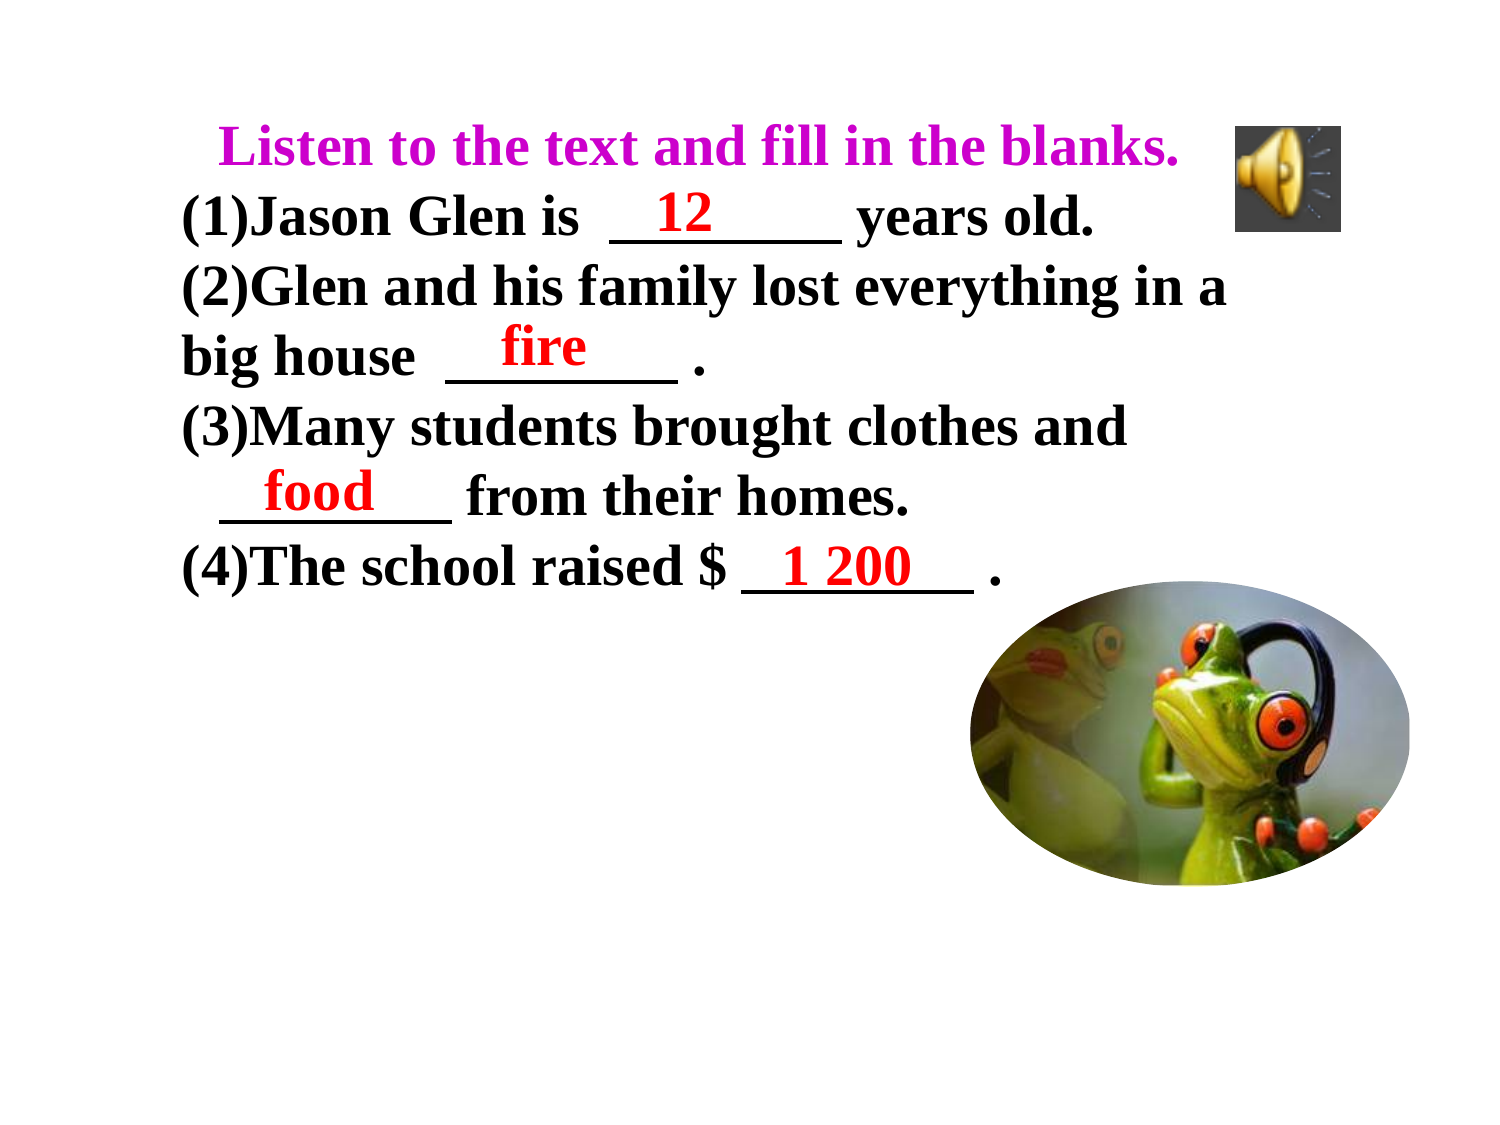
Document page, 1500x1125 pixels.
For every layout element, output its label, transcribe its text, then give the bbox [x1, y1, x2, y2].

text_box 1 200 [766, 519, 928, 605]
text_box Listen to the text and fill in the blanks. (1)Jason Glen is years old. (2)Glen and his family lost everything in a big house . (3)Many students brought clothes and from their homes. (4)The school raised $ . [166, 99, 1258, 675]
picture [1234, 125, 1343, 234]
text_box 12 [640, 165, 730, 250]
picture [969, 580, 1412, 888]
text_box food [249, 444, 390, 529]
text_box fire [486, 299, 603, 385]
